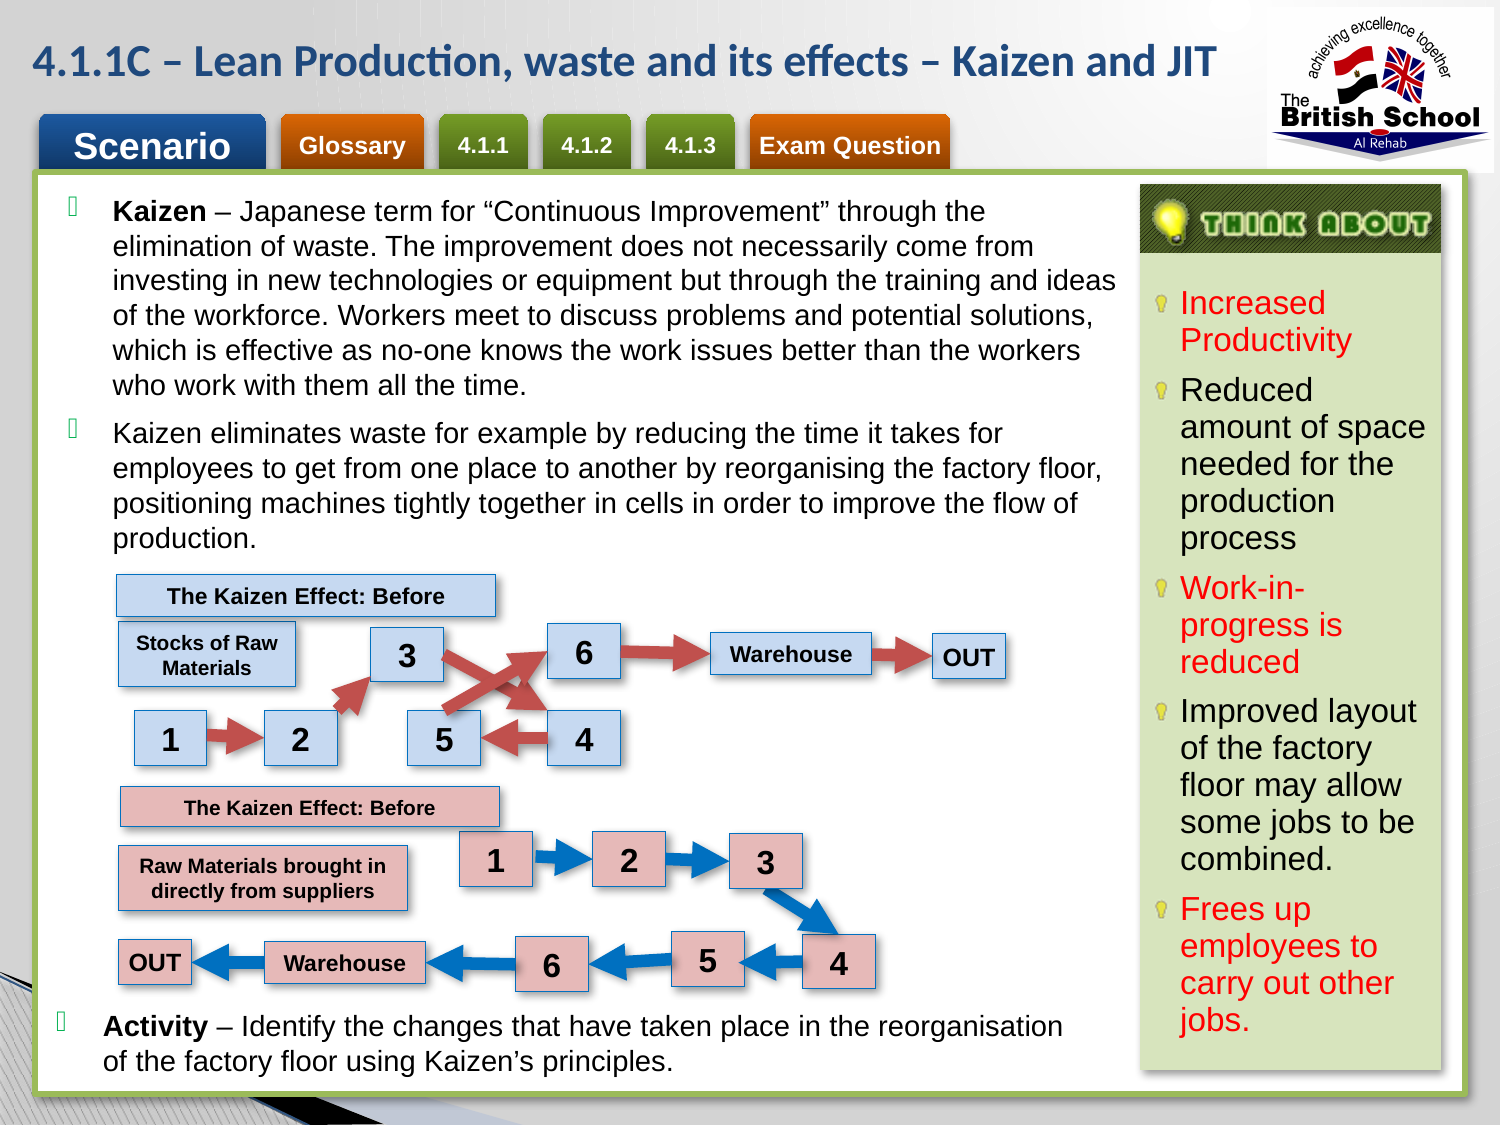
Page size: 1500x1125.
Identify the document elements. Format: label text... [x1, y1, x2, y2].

picture [1151, 575, 1171, 600]
picture [1151, 699, 1171, 723]
picture [281, 1114, 303, 1125]
picture [1151, 897, 1171, 921]
picture [1267, 7, 1495, 173]
title 4.1.1C – Lean Production, waste and its effects – Kaizen and JIT [17, 7, 1282, 110]
picture [1151, 195, 1436, 252]
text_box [116, 573, 1006, 993]
text_box Activity – Identify the changes that have taken place in the reorganisation of the factory floor using Kaizen’s principles. [41, 999, 1104, 1085]
table_cell Increased Productivity Reduced amount of space needed for the production process Work-in-progress is reduced Improved layout of the factory floor may allow some jobs to be combined. Frees up employees to carry out other jobs. [1140, 253, 1441, 1070]
picture [1151, 291, 1171, 315]
text_box Kaizen – Japanese term for “Continuous Improvement” through the elimination of waste. The improvement does not necessarily come from investing in new technologies or equipment but through the training and ideas of the workforce. Workers meet to discuss problems and potential solutions, which is effective as no-one knows the work issues better than the workers who work with them all the time. Kaizen eliminates waste for example by reducing the time it takes for employees to get from one place to another by reorganising the factory floor, positioning machines tightly together in cells in order to improve the flow of production. [53, 184, 1134, 562]
table_header [1140, 184, 1441, 253]
picture [1151, 378, 1171, 402]
